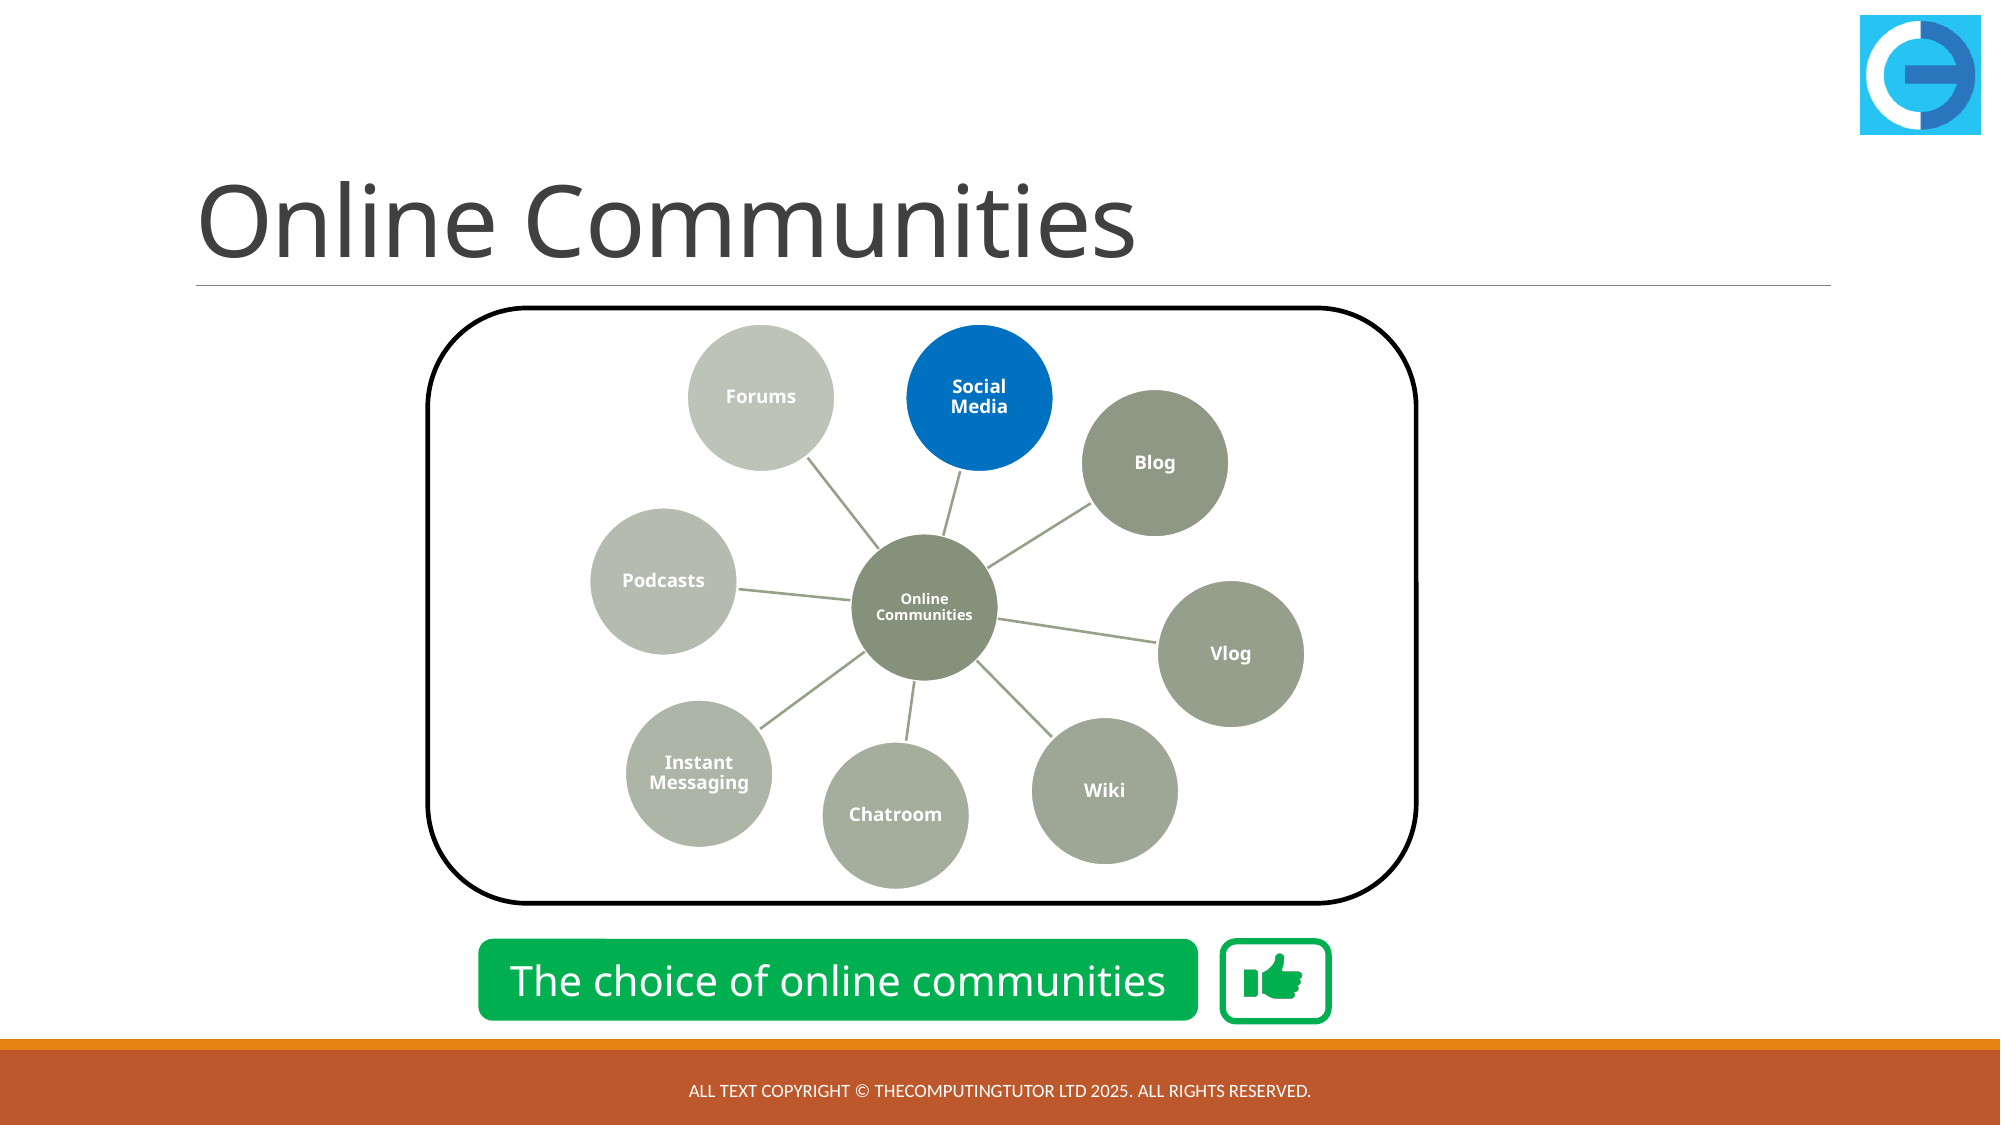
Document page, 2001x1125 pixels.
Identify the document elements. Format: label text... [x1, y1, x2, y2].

title Online Communities [180, 47, 1830, 285]
footer All text copyright © TheComputingTutor Ltd 2025. All rights Reserved. [604, 1059, 1396, 1120]
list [347, 244, 1417, 906]
picture [1860, 15, 1981, 135]
text_box The choice of online communities [478, 938, 1199, 1021]
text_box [1222, 940, 1330, 1022]
